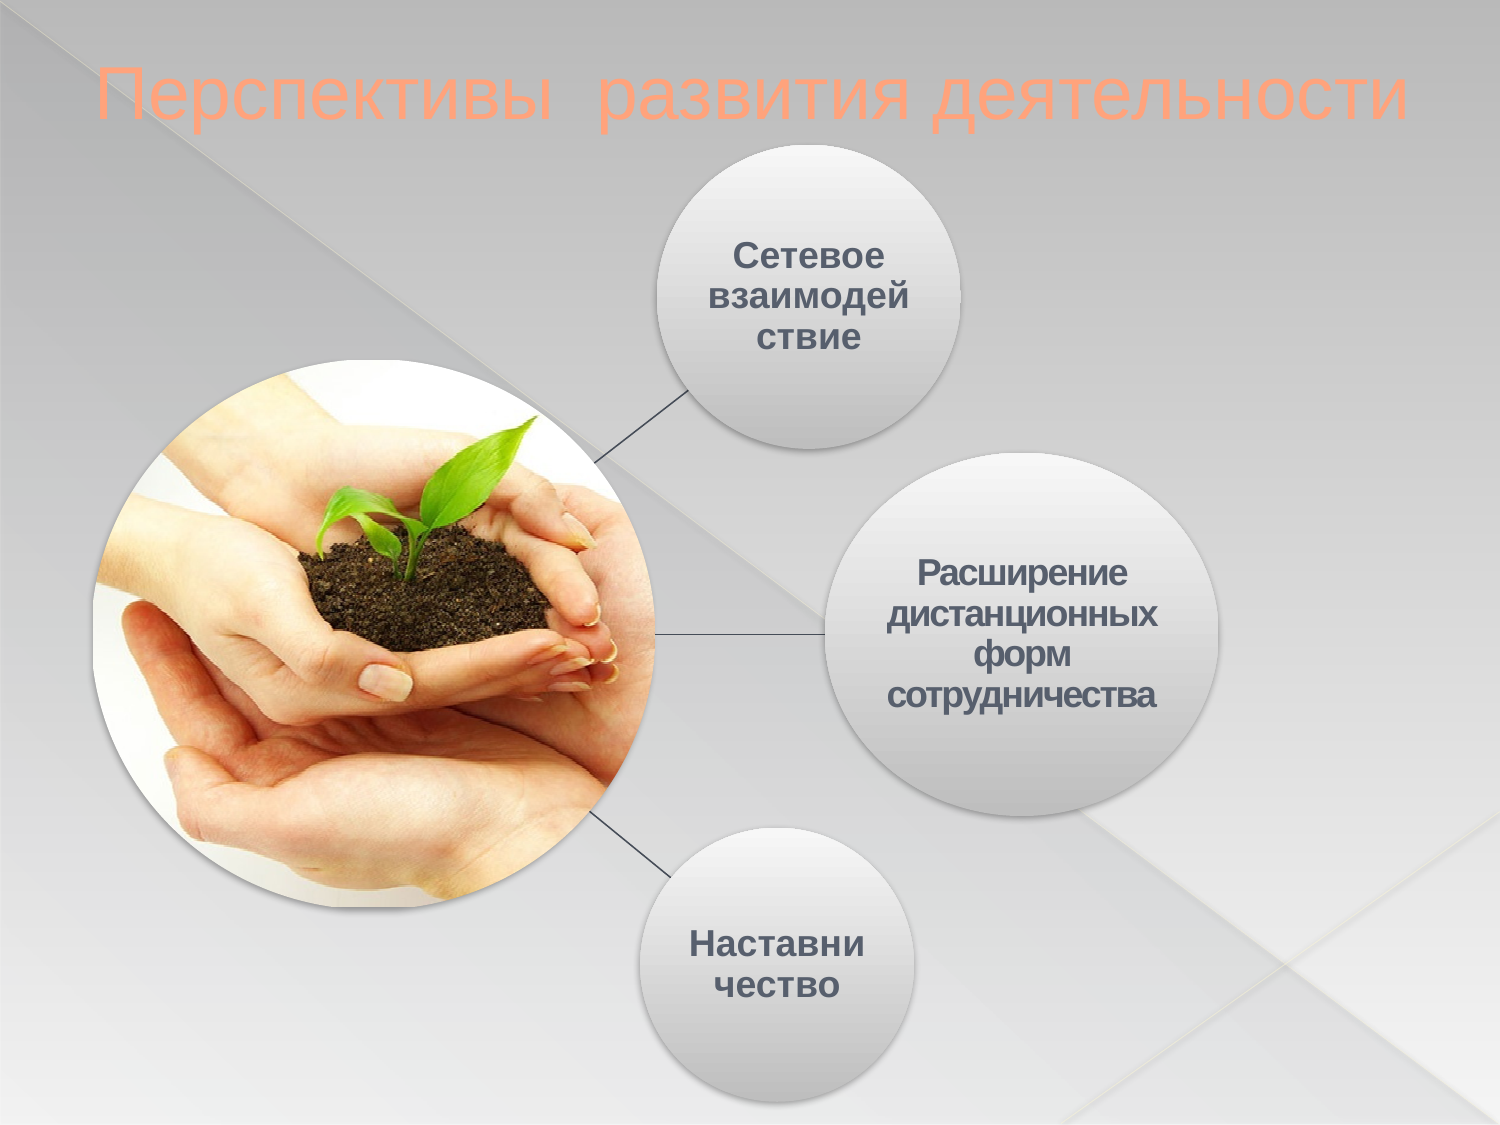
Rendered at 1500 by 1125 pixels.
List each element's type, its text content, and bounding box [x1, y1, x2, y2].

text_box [70, 152, 1500, 1102]
title Перспективы развития деятельности [0, 23, 1500, 156]
